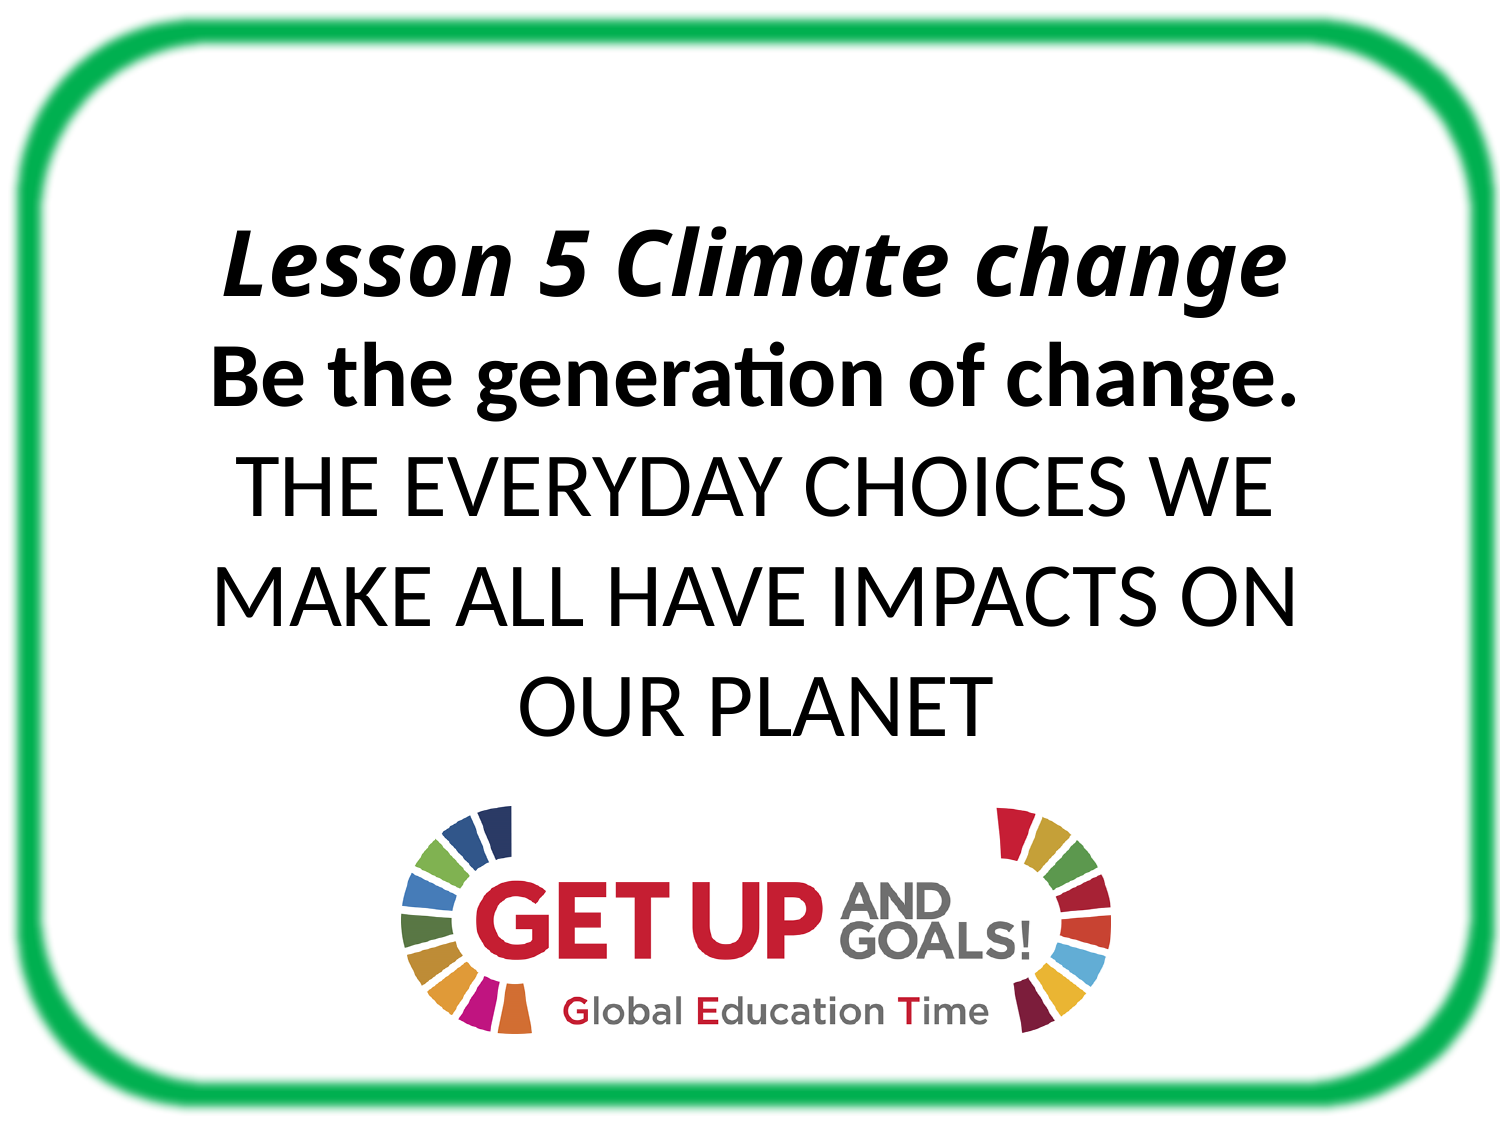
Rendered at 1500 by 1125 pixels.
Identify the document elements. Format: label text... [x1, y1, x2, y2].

title Lesson 5 Climate change Be the generation of change. THE EVERYDAY CHOICES WE MAKE ALL HAVE IMPACTS ON OUR PLANET [193, 180, 1319, 889]
picture [401, 805, 1111, 1034]
text_box [27, 28, 1485, 1097]
